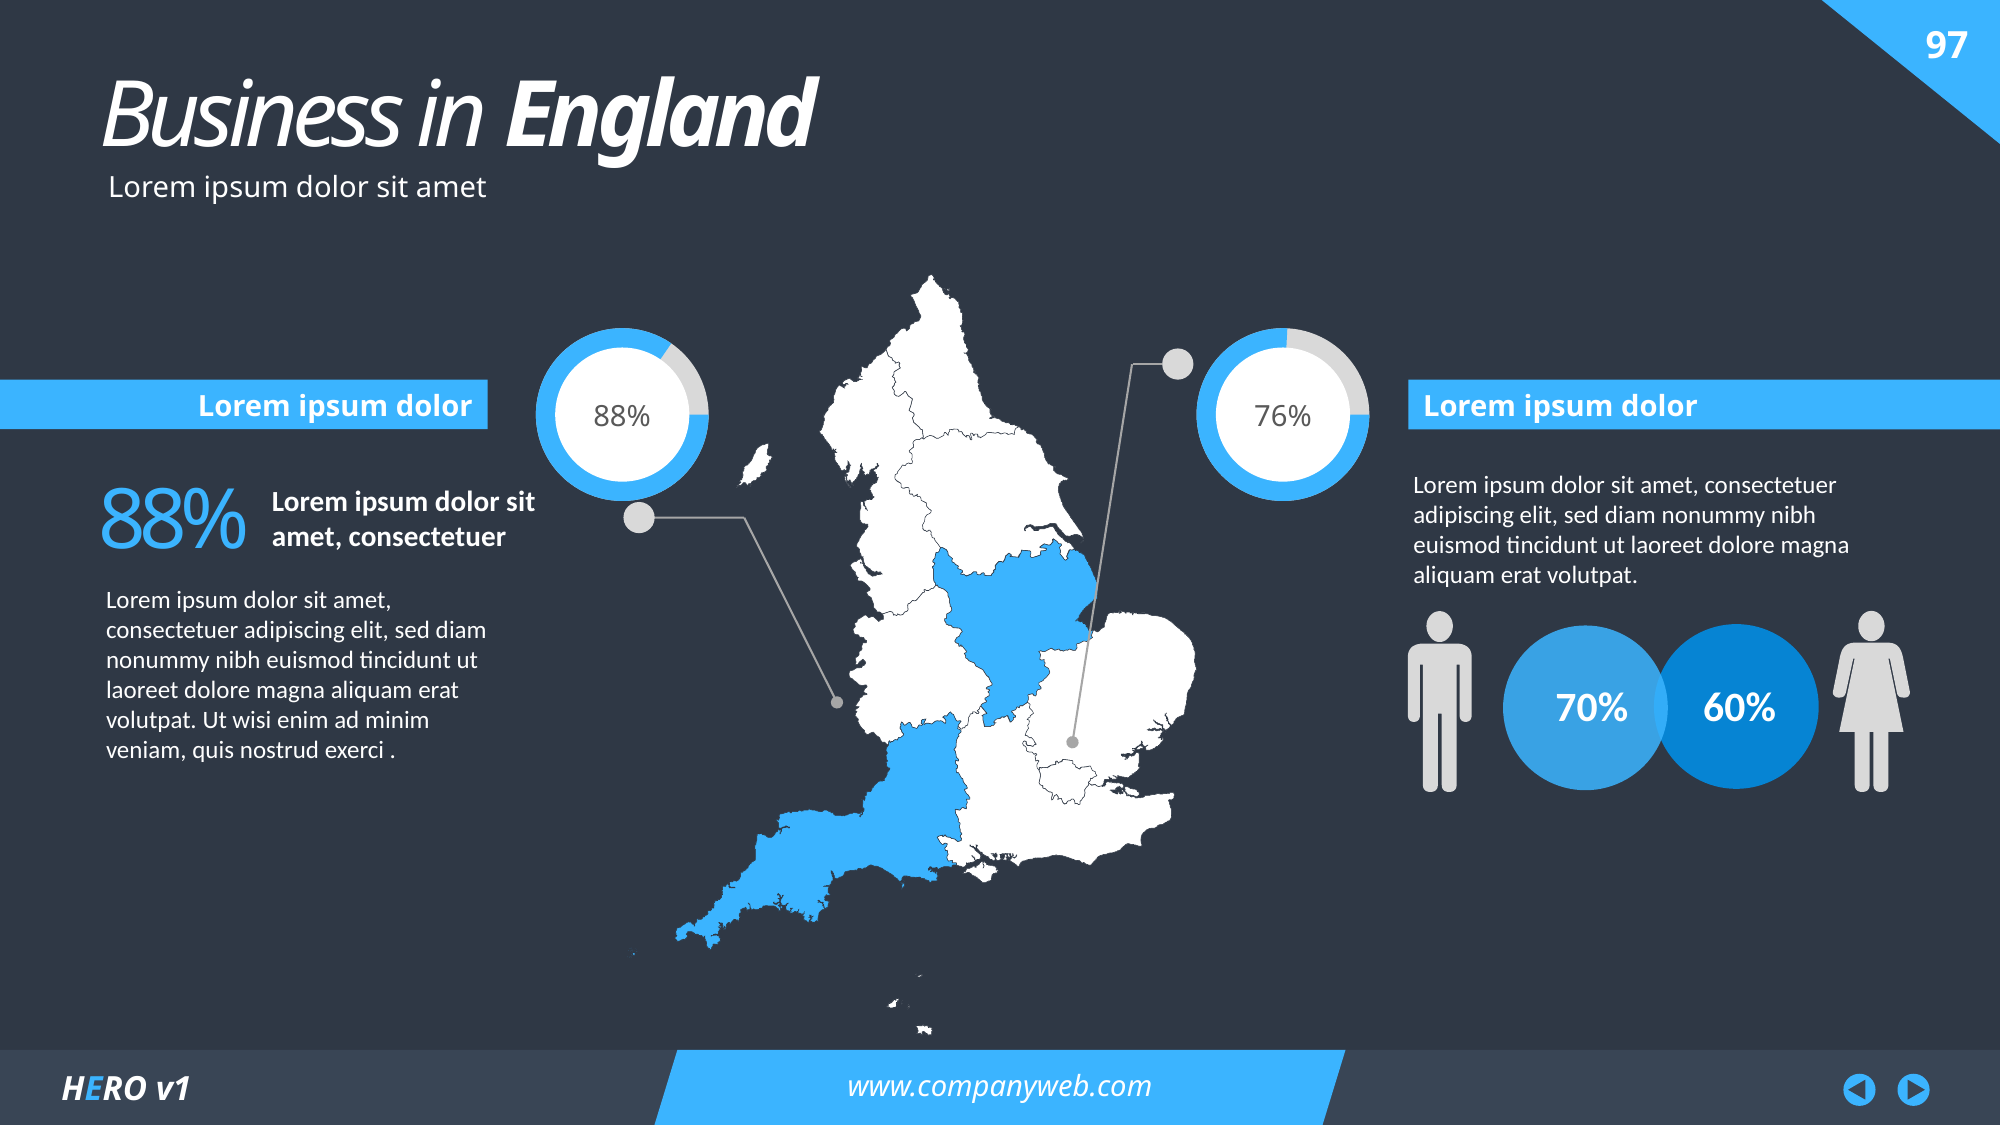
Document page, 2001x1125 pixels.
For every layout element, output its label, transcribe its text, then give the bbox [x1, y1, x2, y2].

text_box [627, 274, 1197, 1036]
text_box Lorem ipsum dolor sit amet [93, 169, 785, 207]
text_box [623, 501, 837, 703]
text_box Business in England [84, 63, 1171, 169]
text_box Lorem ipsum dolor [1408, 379, 2000, 430]
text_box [1653, 624, 1819, 789]
text_box [1426, 611, 1453, 642]
text_box 88% [75, 471, 273, 571]
text_box Lorem ipsum dolor [0, 379, 488, 430]
text_box Lorem ipsum dolor sit amet, consectetuer adipiscing elit, sed diam nonummy nibh euismod tincidunt ut laoreet dolore magna aliquam erat volutpat. Ut wisi enim ad minim veniam, quis nostrud exerci . [91, 576, 520, 772]
text_box [1407, 643, 1472, 792]
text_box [1196, 328, 1370, 501]
text_box [1832, 610, 1910, 792]
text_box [1072, 348, 1194, 743]
text_box Lorem ipsum dolor sit amet, consectetuer adipiscing elit, sed diam nonummy nibh euismod tincidunt ut laoreet dolore magna aliquam erat volutpat. [1398, 460, 1882, 596]
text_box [535, 328, 709, 501]
text_box Lorem ipsum dolor sit amet, consectetuer [273, 474, 590, 560]
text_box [1503, 625, 1668, 791]
